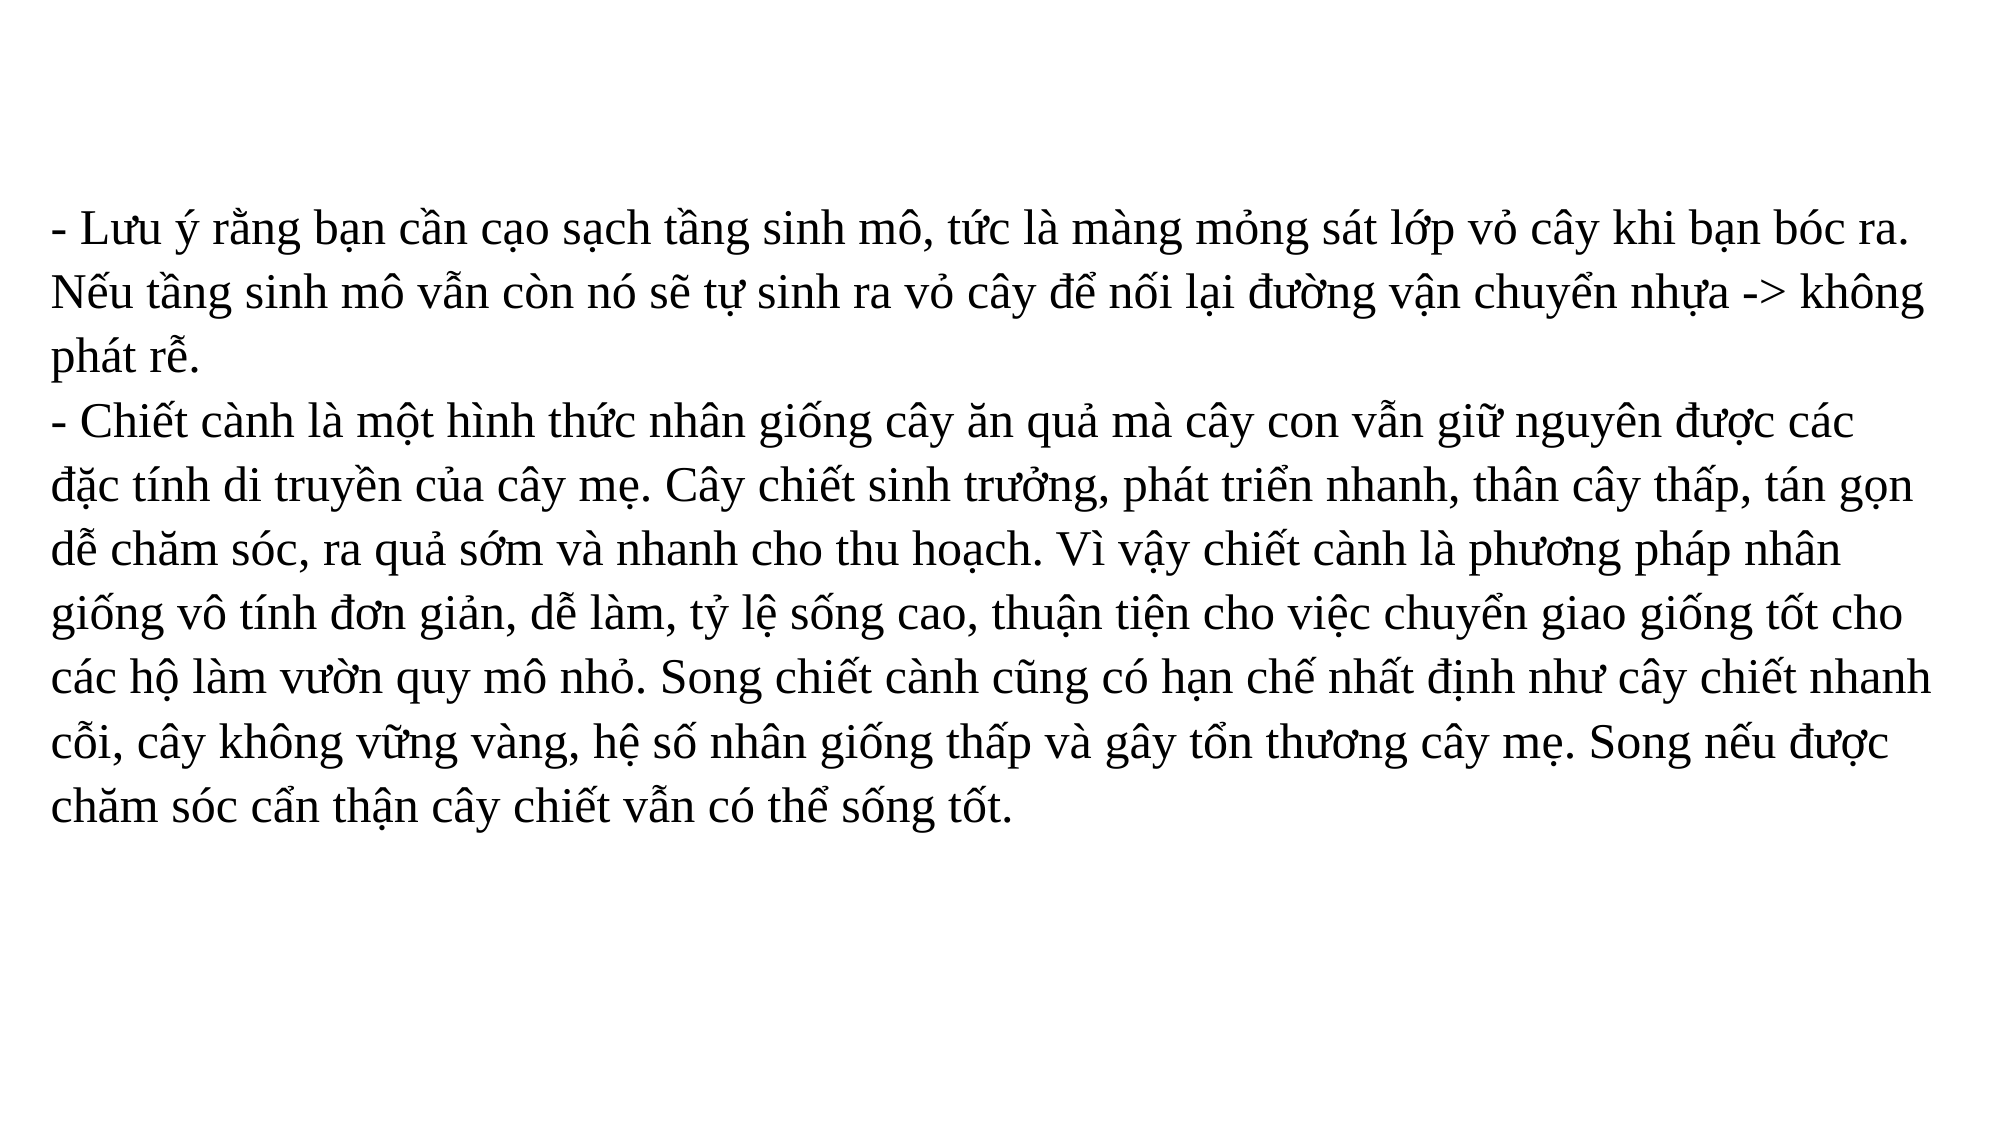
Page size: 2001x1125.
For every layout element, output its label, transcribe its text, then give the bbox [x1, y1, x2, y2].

text_box - Lưu ý rằng bạn cần cạo sạch tầng sinh mô, tức là màng mỏng sát lớp vỏ cây khi bạn bóc ra. Nếu tầng sinh mô vẫn còn nó sẽ tự sinh ra vỏ cây để nối lại đường vận chuyển nhựa -> không phát rễ. - Chiết cành là một hình thức nhân giống cây ăn quả mà cây con vẫn giữ nguyên được các đặc tính di truyền của cây mẹ. Cây chiết sinh trưởng, phát triển nhanh, thân cây thấp, tán gọn dễ chăm sóc, ra quả sớm và nhanh cho thu hoạch. Vì vậy chiết cành là phương pháp nhân giống vô tính đơn giản, dễ làm, tỷ lệ sống cao, thuận tiện cho việc chuyển giao giống tốt cho các hộ làm vườn quy mô nhỏ. Song chiết cành cũng có hạn chế nhất định như cây chiết nhanh cỗi, cây không vững vàng, hệ số nhân giống thấp và gây tổn thương cây mẹ. Song nếu được chăm sóc cẩn thận cây chiết vẫn có thể sống tốt. [35, 182, 1948, 840]
